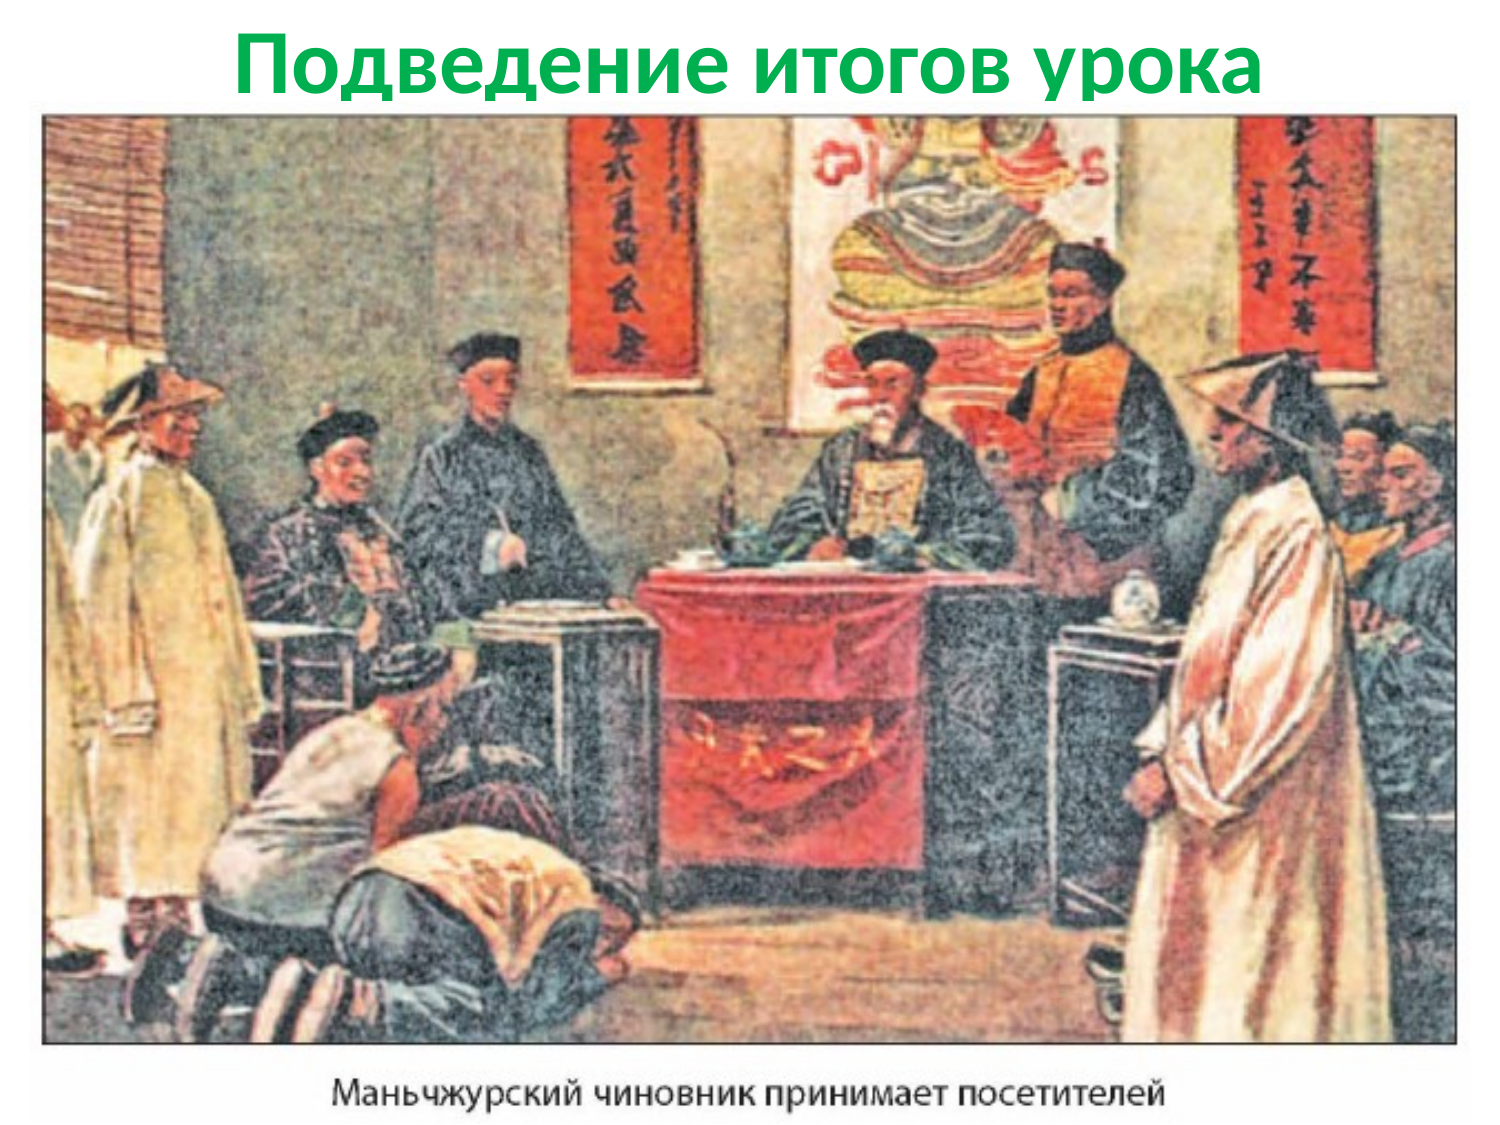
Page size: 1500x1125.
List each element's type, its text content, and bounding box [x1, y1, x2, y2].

title Подведение итогов урока [75, 0, 1425, 100]
picture [29, 101, 1471, 1124]
